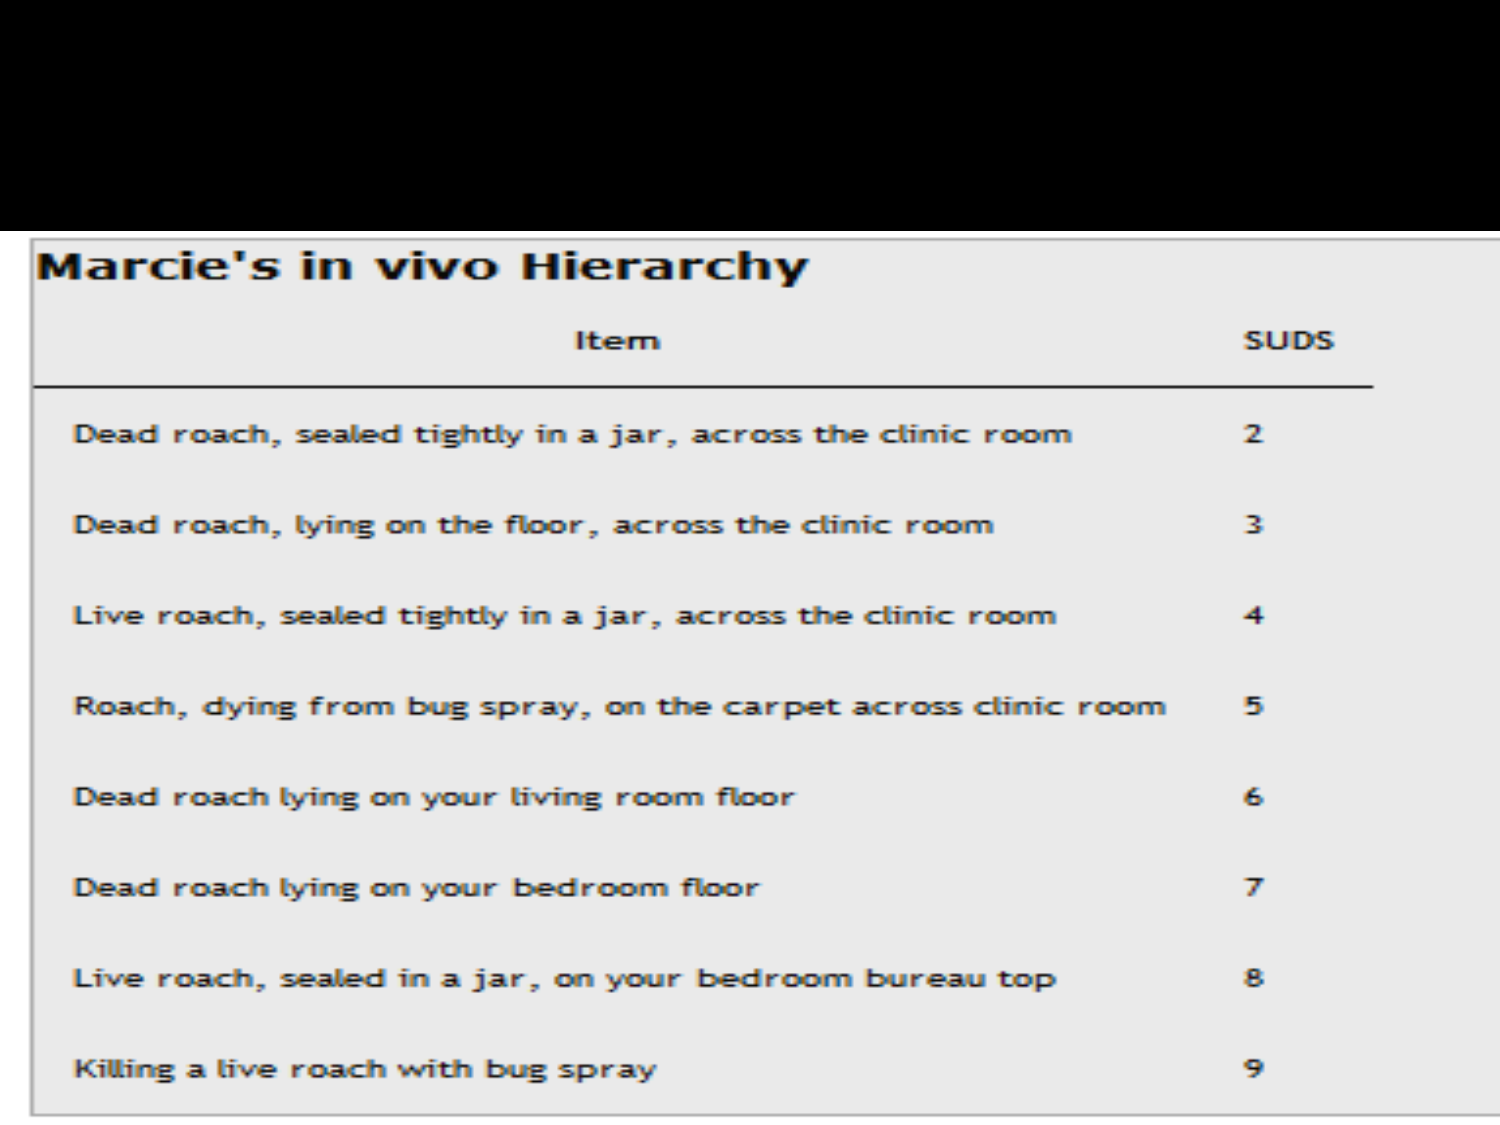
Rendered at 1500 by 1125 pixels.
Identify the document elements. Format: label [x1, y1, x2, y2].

list [0, 231, 1500, 1125]
